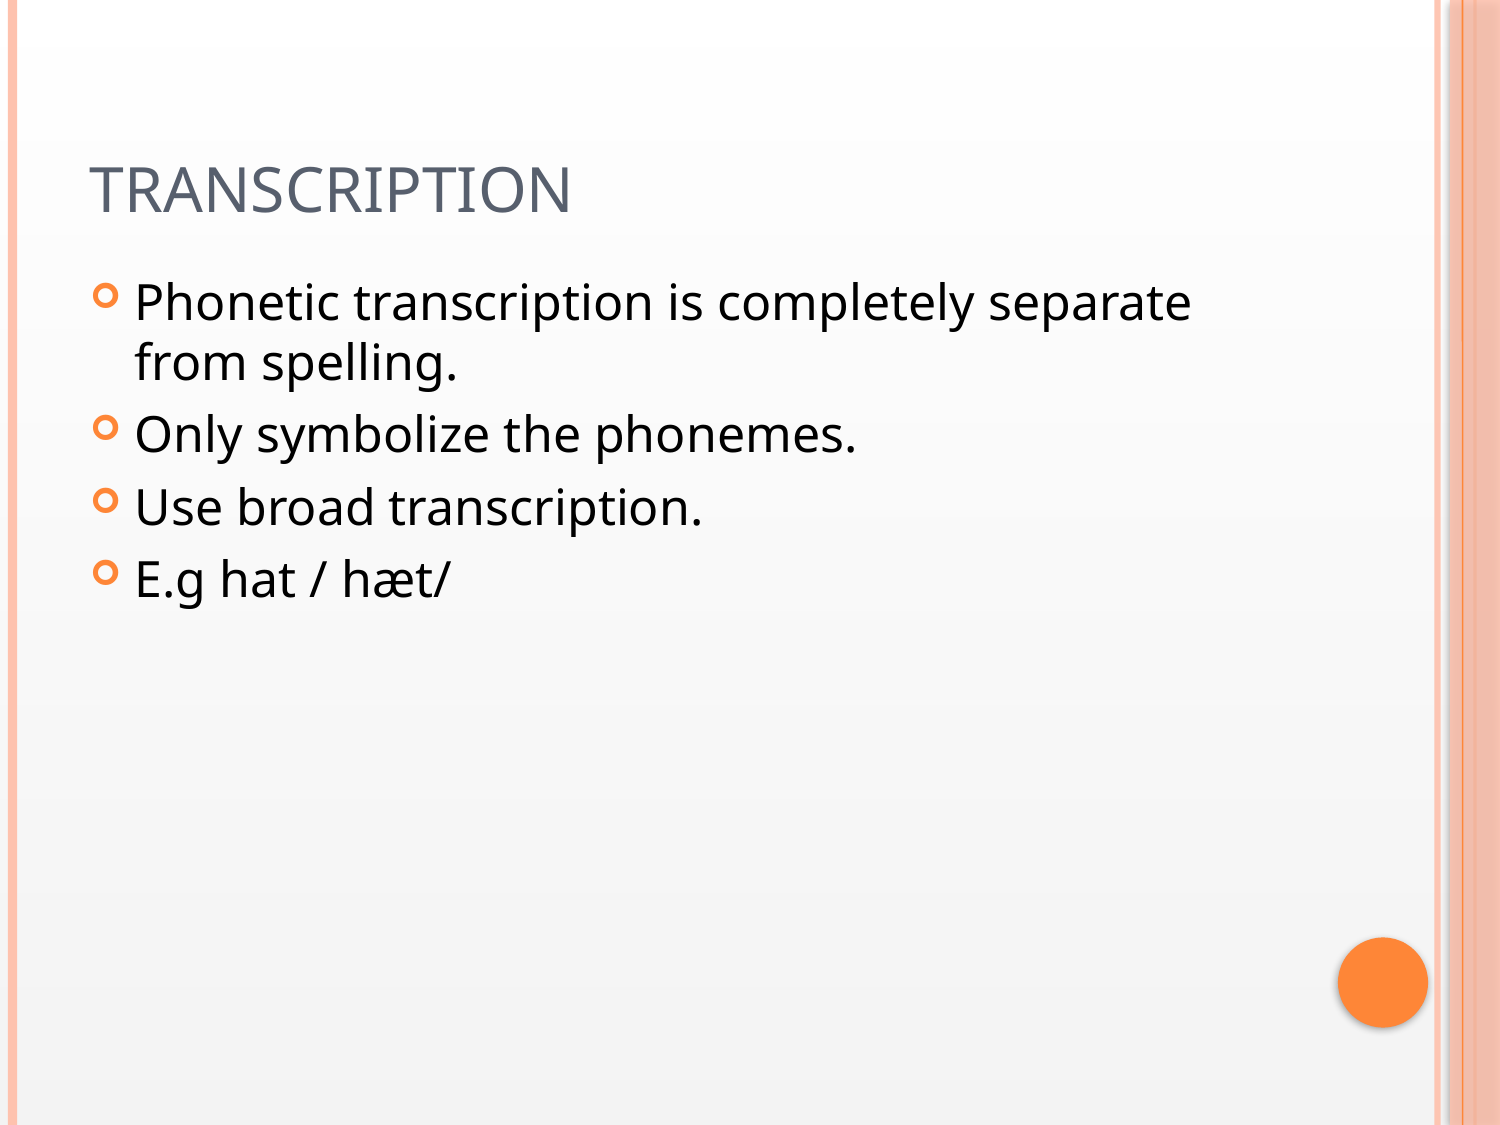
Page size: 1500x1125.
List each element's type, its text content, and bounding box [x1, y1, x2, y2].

title Transcription [75, 45, 1300, 233]
list Phonetic transcription is completely separate from spelling. Only symbolize the phonemes. Use broad transcription. E.g hat / hæt/ [74, 262, 1301, 1063]
